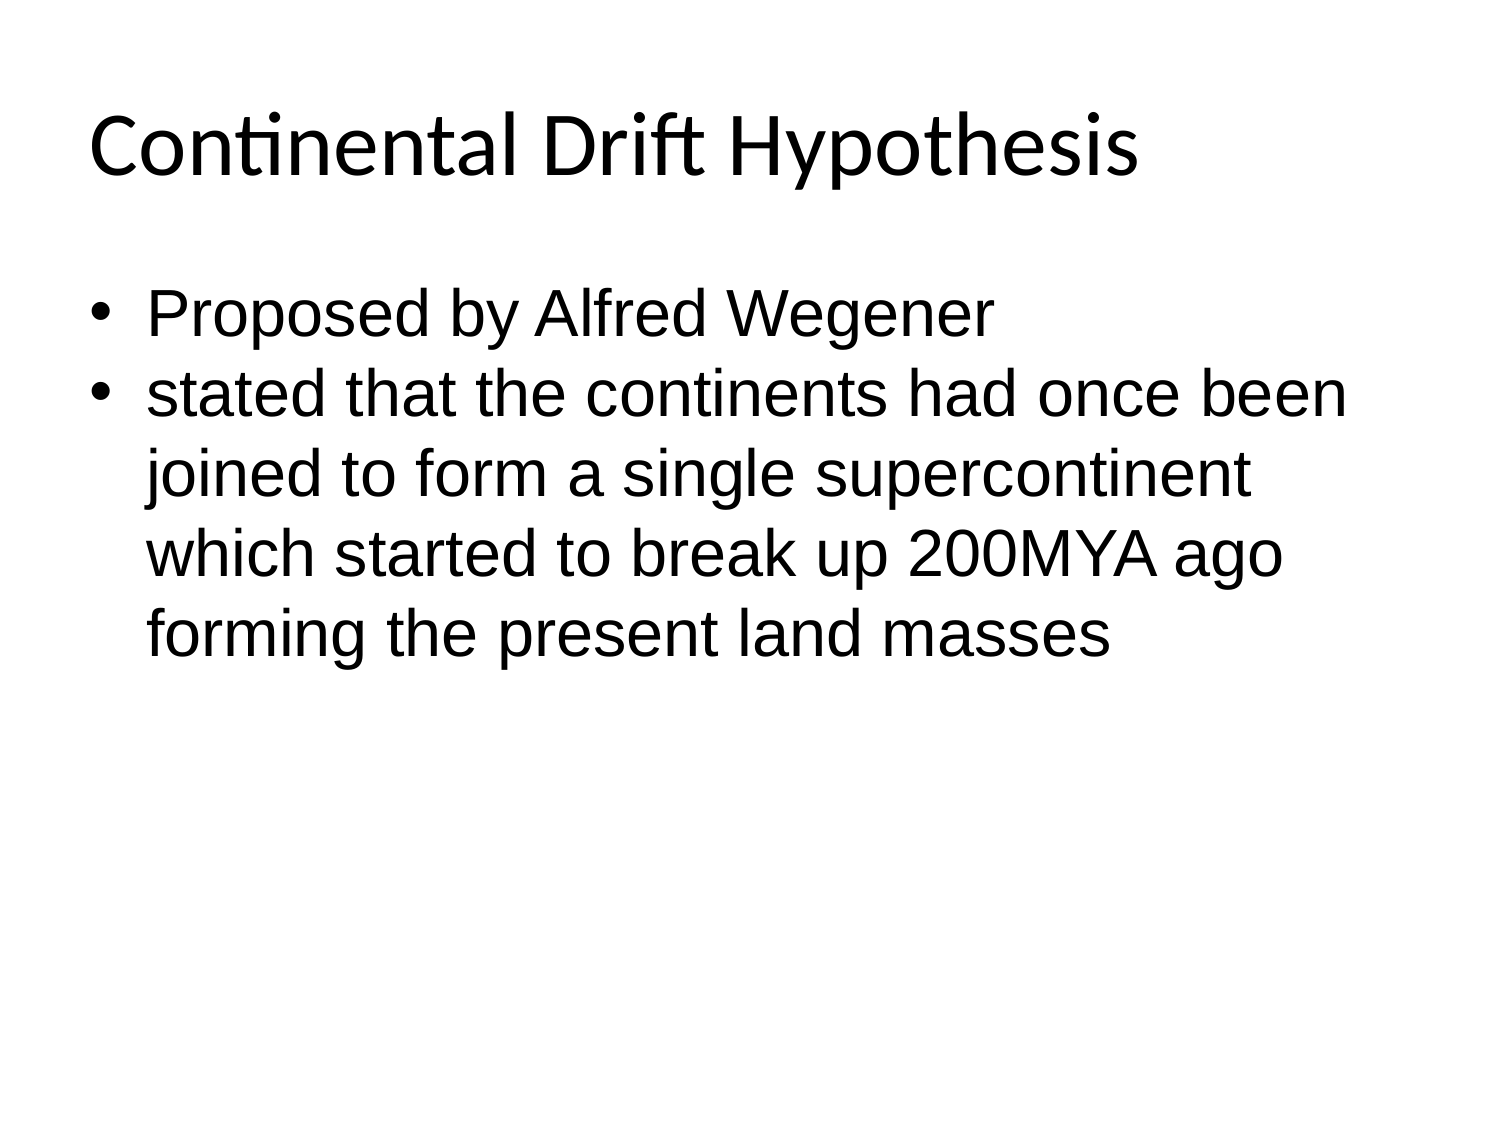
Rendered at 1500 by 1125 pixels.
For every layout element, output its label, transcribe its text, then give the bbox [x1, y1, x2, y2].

text_box Proposed by Alfred Wegener stated that the continents had once been joined to form a single supercontinent which started to break up 200MYA ago forming the present land masses [75, 262, 1425, 1005]
text_box Continental Drift Hypothesis [75, 45, 1425, 233]
